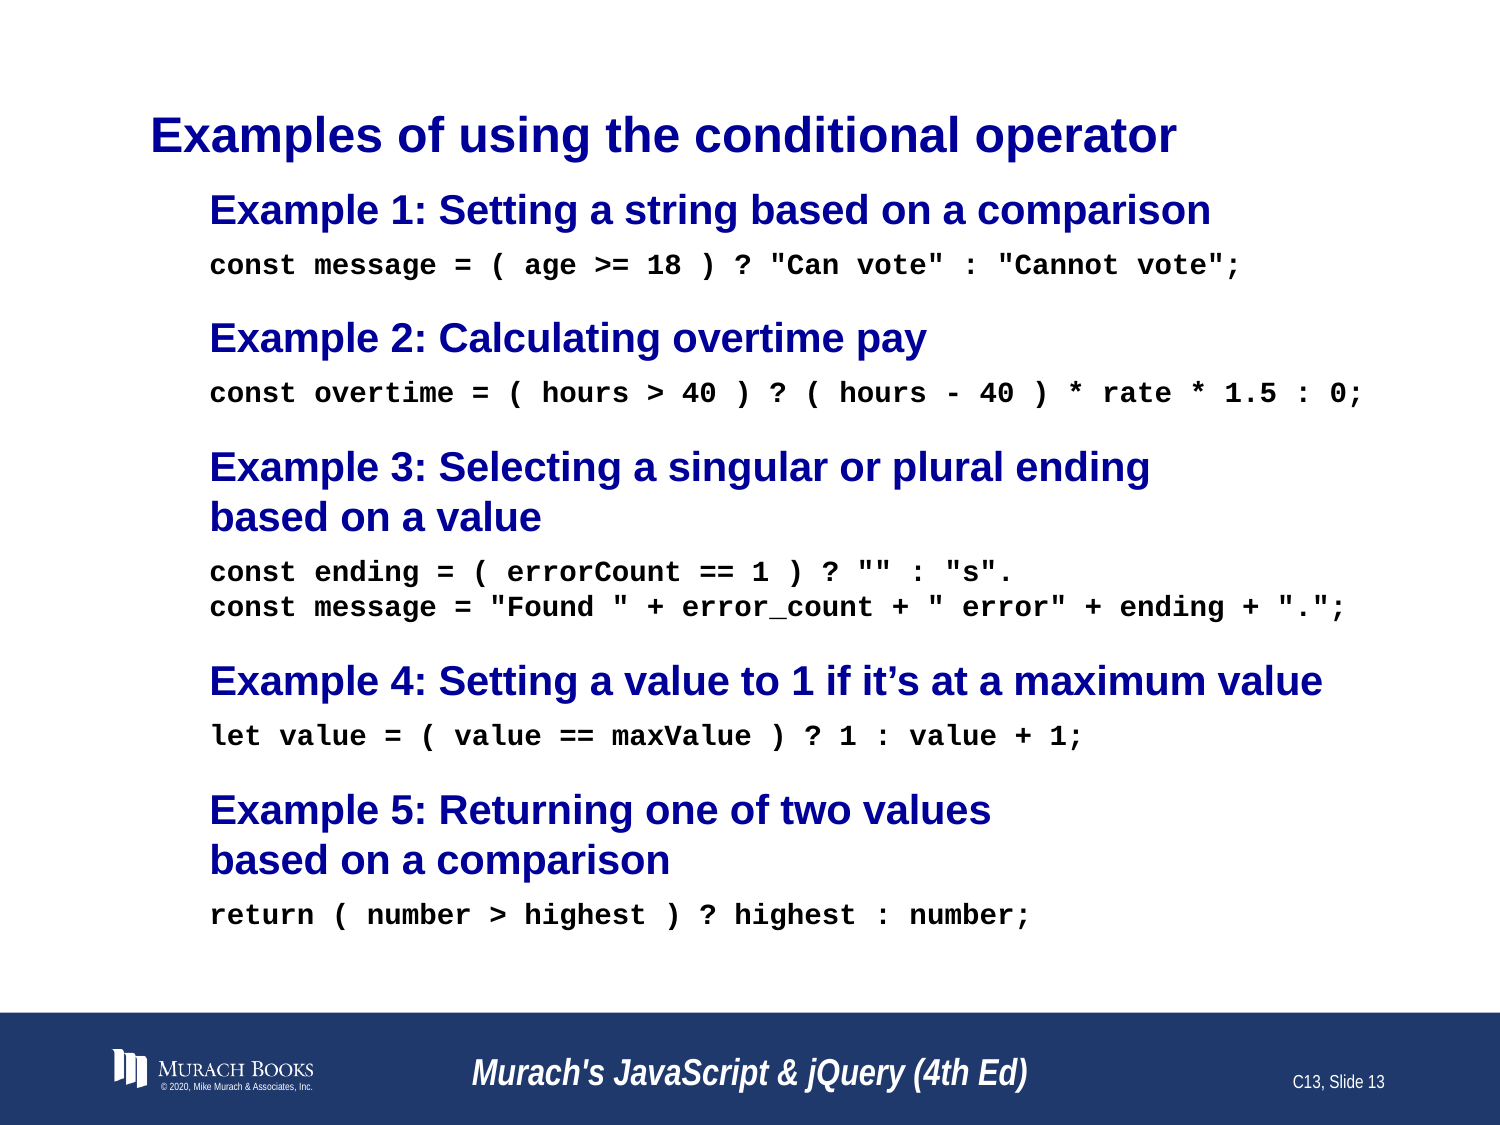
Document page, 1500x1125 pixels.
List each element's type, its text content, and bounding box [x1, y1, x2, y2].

list Example 1: Setting a string based on a comparison const message = ( age >= 18 ) ? "Can vote" : "Cannot vote"; Example 2: Calculating overtime pay const overtime = ( hours > 40 ) ? ( hours - 40 ) * rate * 1.5 : 0; Example 3: Selecting a singular or plural ending based on a value const ending = ( errorCount == 1 ) ? "" : "s". const message = "Found " + error_count + " error" + ending + "."; Example 4: Setting a value to 1 if it’s at a maximum value let value = ( value == maxValue ) ? 1 : value + 1; Example 5: Returning one of two values based on a comparison return ( number > highest ) ? highest : number; [137, 174, 1400, 975]
slide_number Murach's JavaScript & jQuery (4th Ed) [463, 1025, 1050, 1100]
title Examples of using the conditional operator [150, 102, 1350, 164]
footer © 2020, Mike Murach & Associates, Inc. [12, 1025, 463, 1100]
slide_number C13, Slide 13 [1087, 1025, 1400, 1100]
